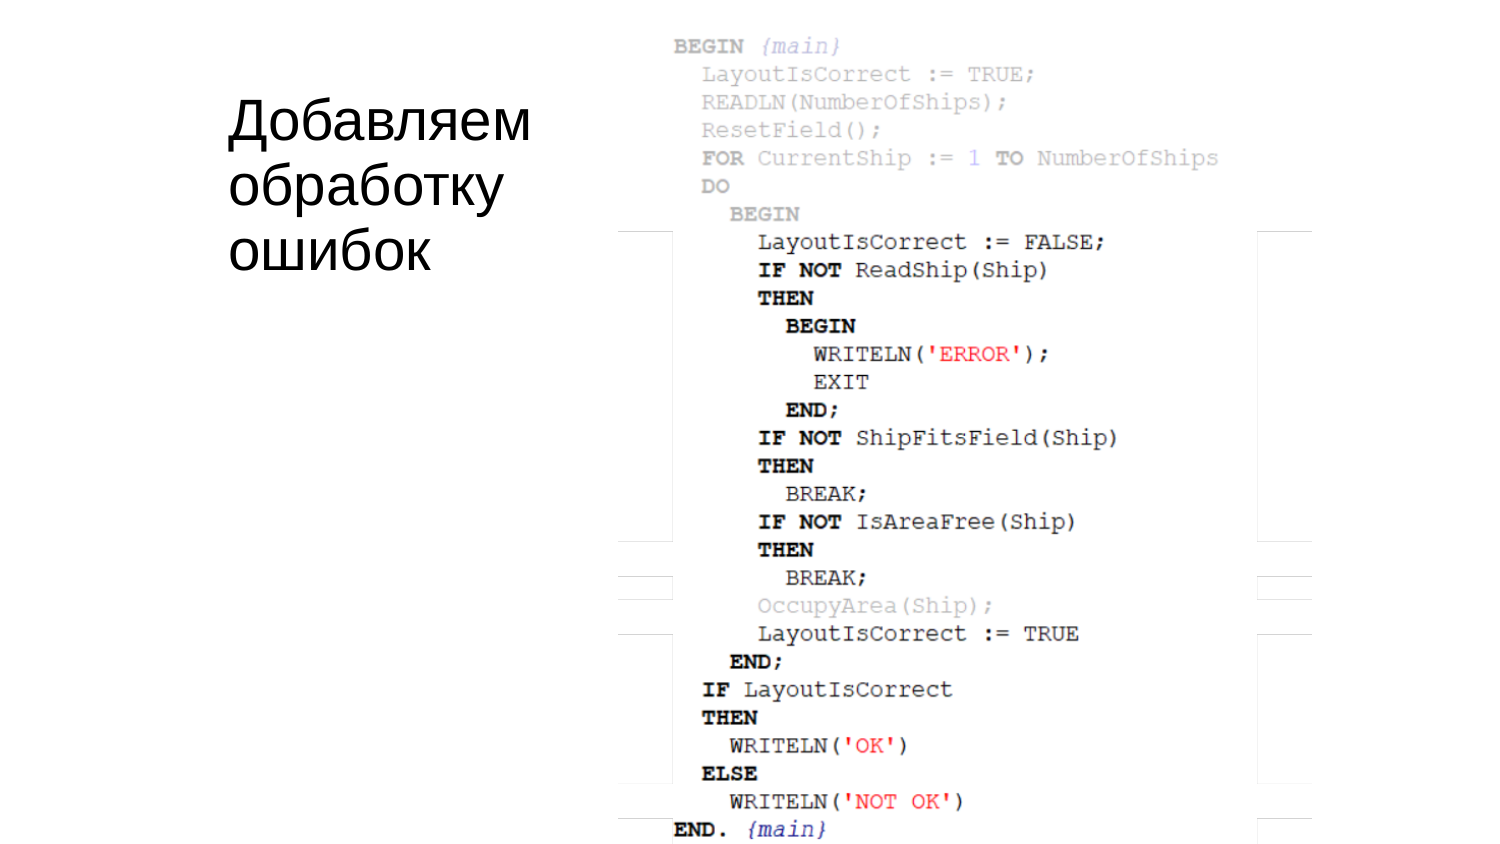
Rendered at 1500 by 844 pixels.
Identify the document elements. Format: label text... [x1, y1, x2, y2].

picture [618, 24, 1312, 844]
title Добавляем обработку ошибок [213, 72, 613, 305]
